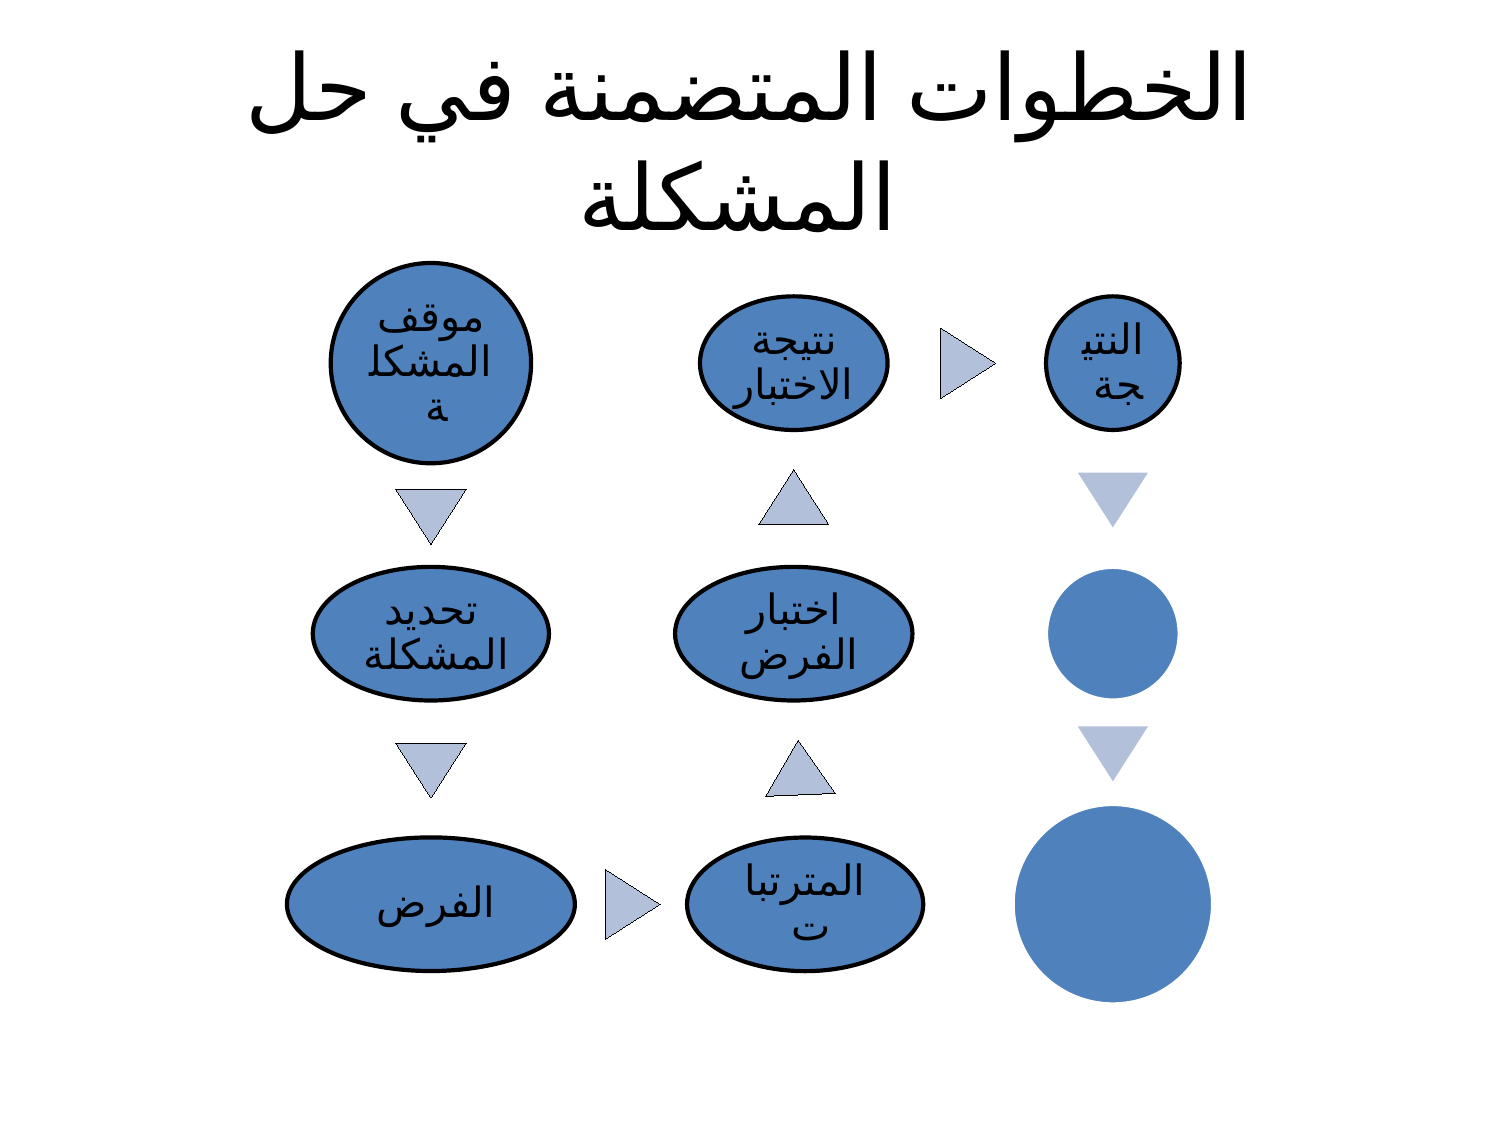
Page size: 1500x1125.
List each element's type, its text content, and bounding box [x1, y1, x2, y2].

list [74, 262, 1426, 1006]
title الخطوات المتضمنة في حل المشكلة [75, 45, 1425, 233]
